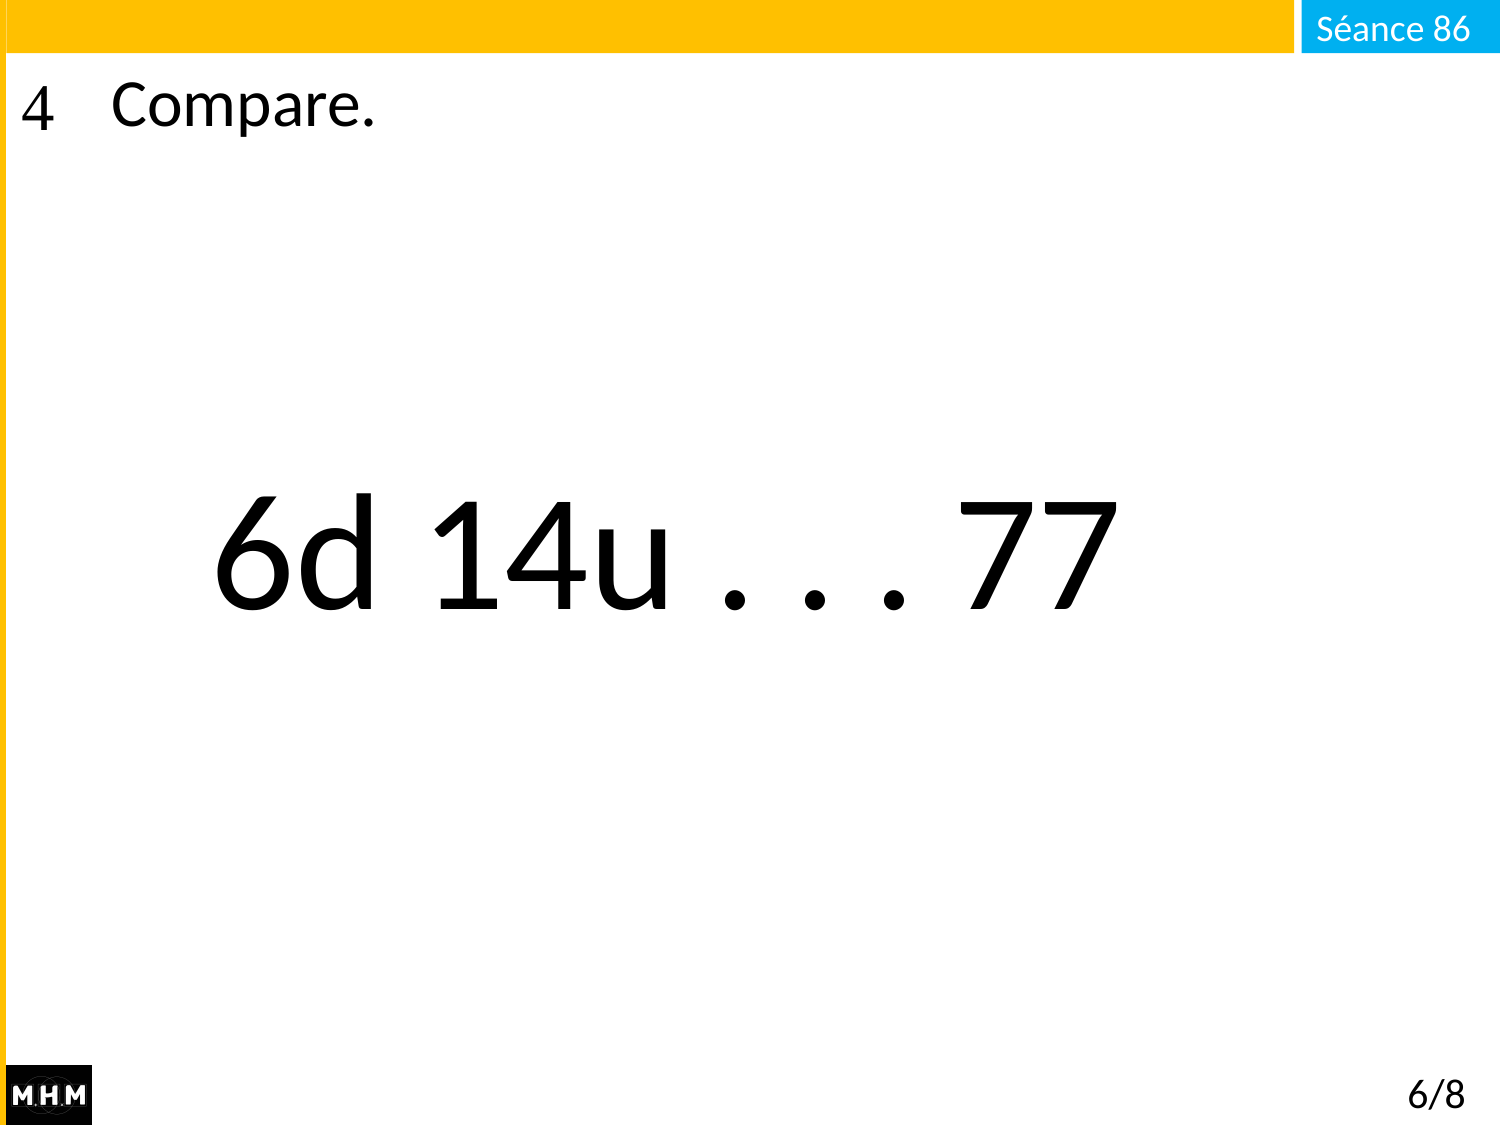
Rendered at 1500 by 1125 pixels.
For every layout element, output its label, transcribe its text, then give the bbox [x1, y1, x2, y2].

text_box 6d 14u . . . 77 [196, 435, 1360, 650]
title Compare. [96, 60, 1391, 149]
picture [6, 1065, 92, 1125]
list 6/8 [1373, 1064, 1500, 1125]
